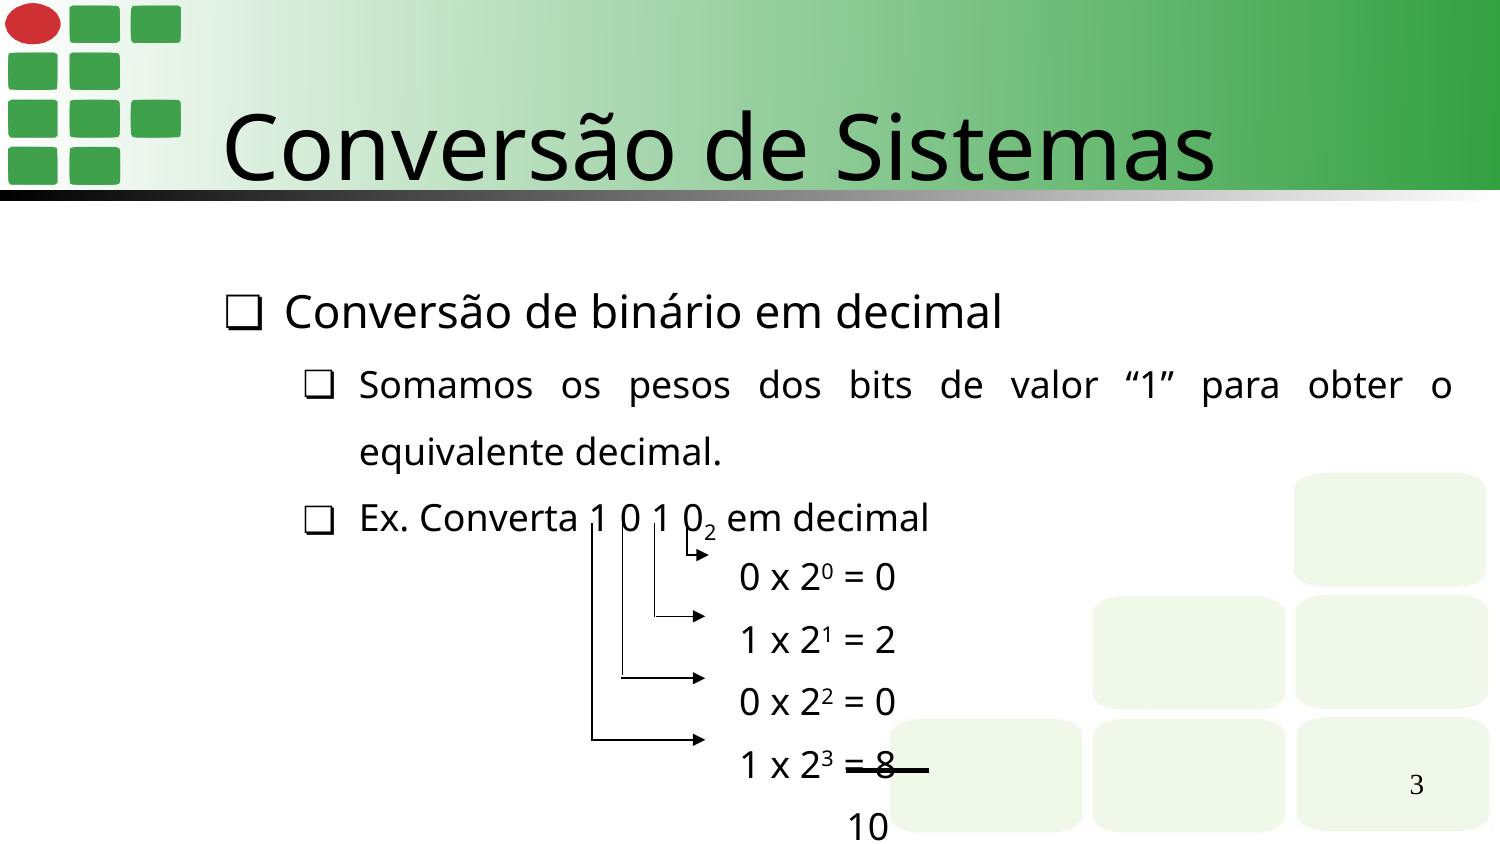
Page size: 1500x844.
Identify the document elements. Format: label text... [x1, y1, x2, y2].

text_box Conversão de binário em decimal Somamos os pesos dos bits de valor “1” para obter o equivalente decimal. [193, 248, 1469, 460]
picture [803, 441, 1495, 835]
text_box 1 x 23 = 8 [724, 710, 1469, 773]
text_box 1 x 21 = 2 [724, 585, 1469, 648]
text_box Ex. Converta 1 0 1 02 em decimal [193, 460, 1469, 534]
text_box 0 x 20 = 0 [724, 523, 1469, 585]
text_box Conversão de Sistemas [206, 26, 1468, 207]
text_box 10 [724, 773, 1469, 832]
picture [5, 3, 181, 185]
text_box 0 x 22 = 0 [724, 648, 1469, 710]
